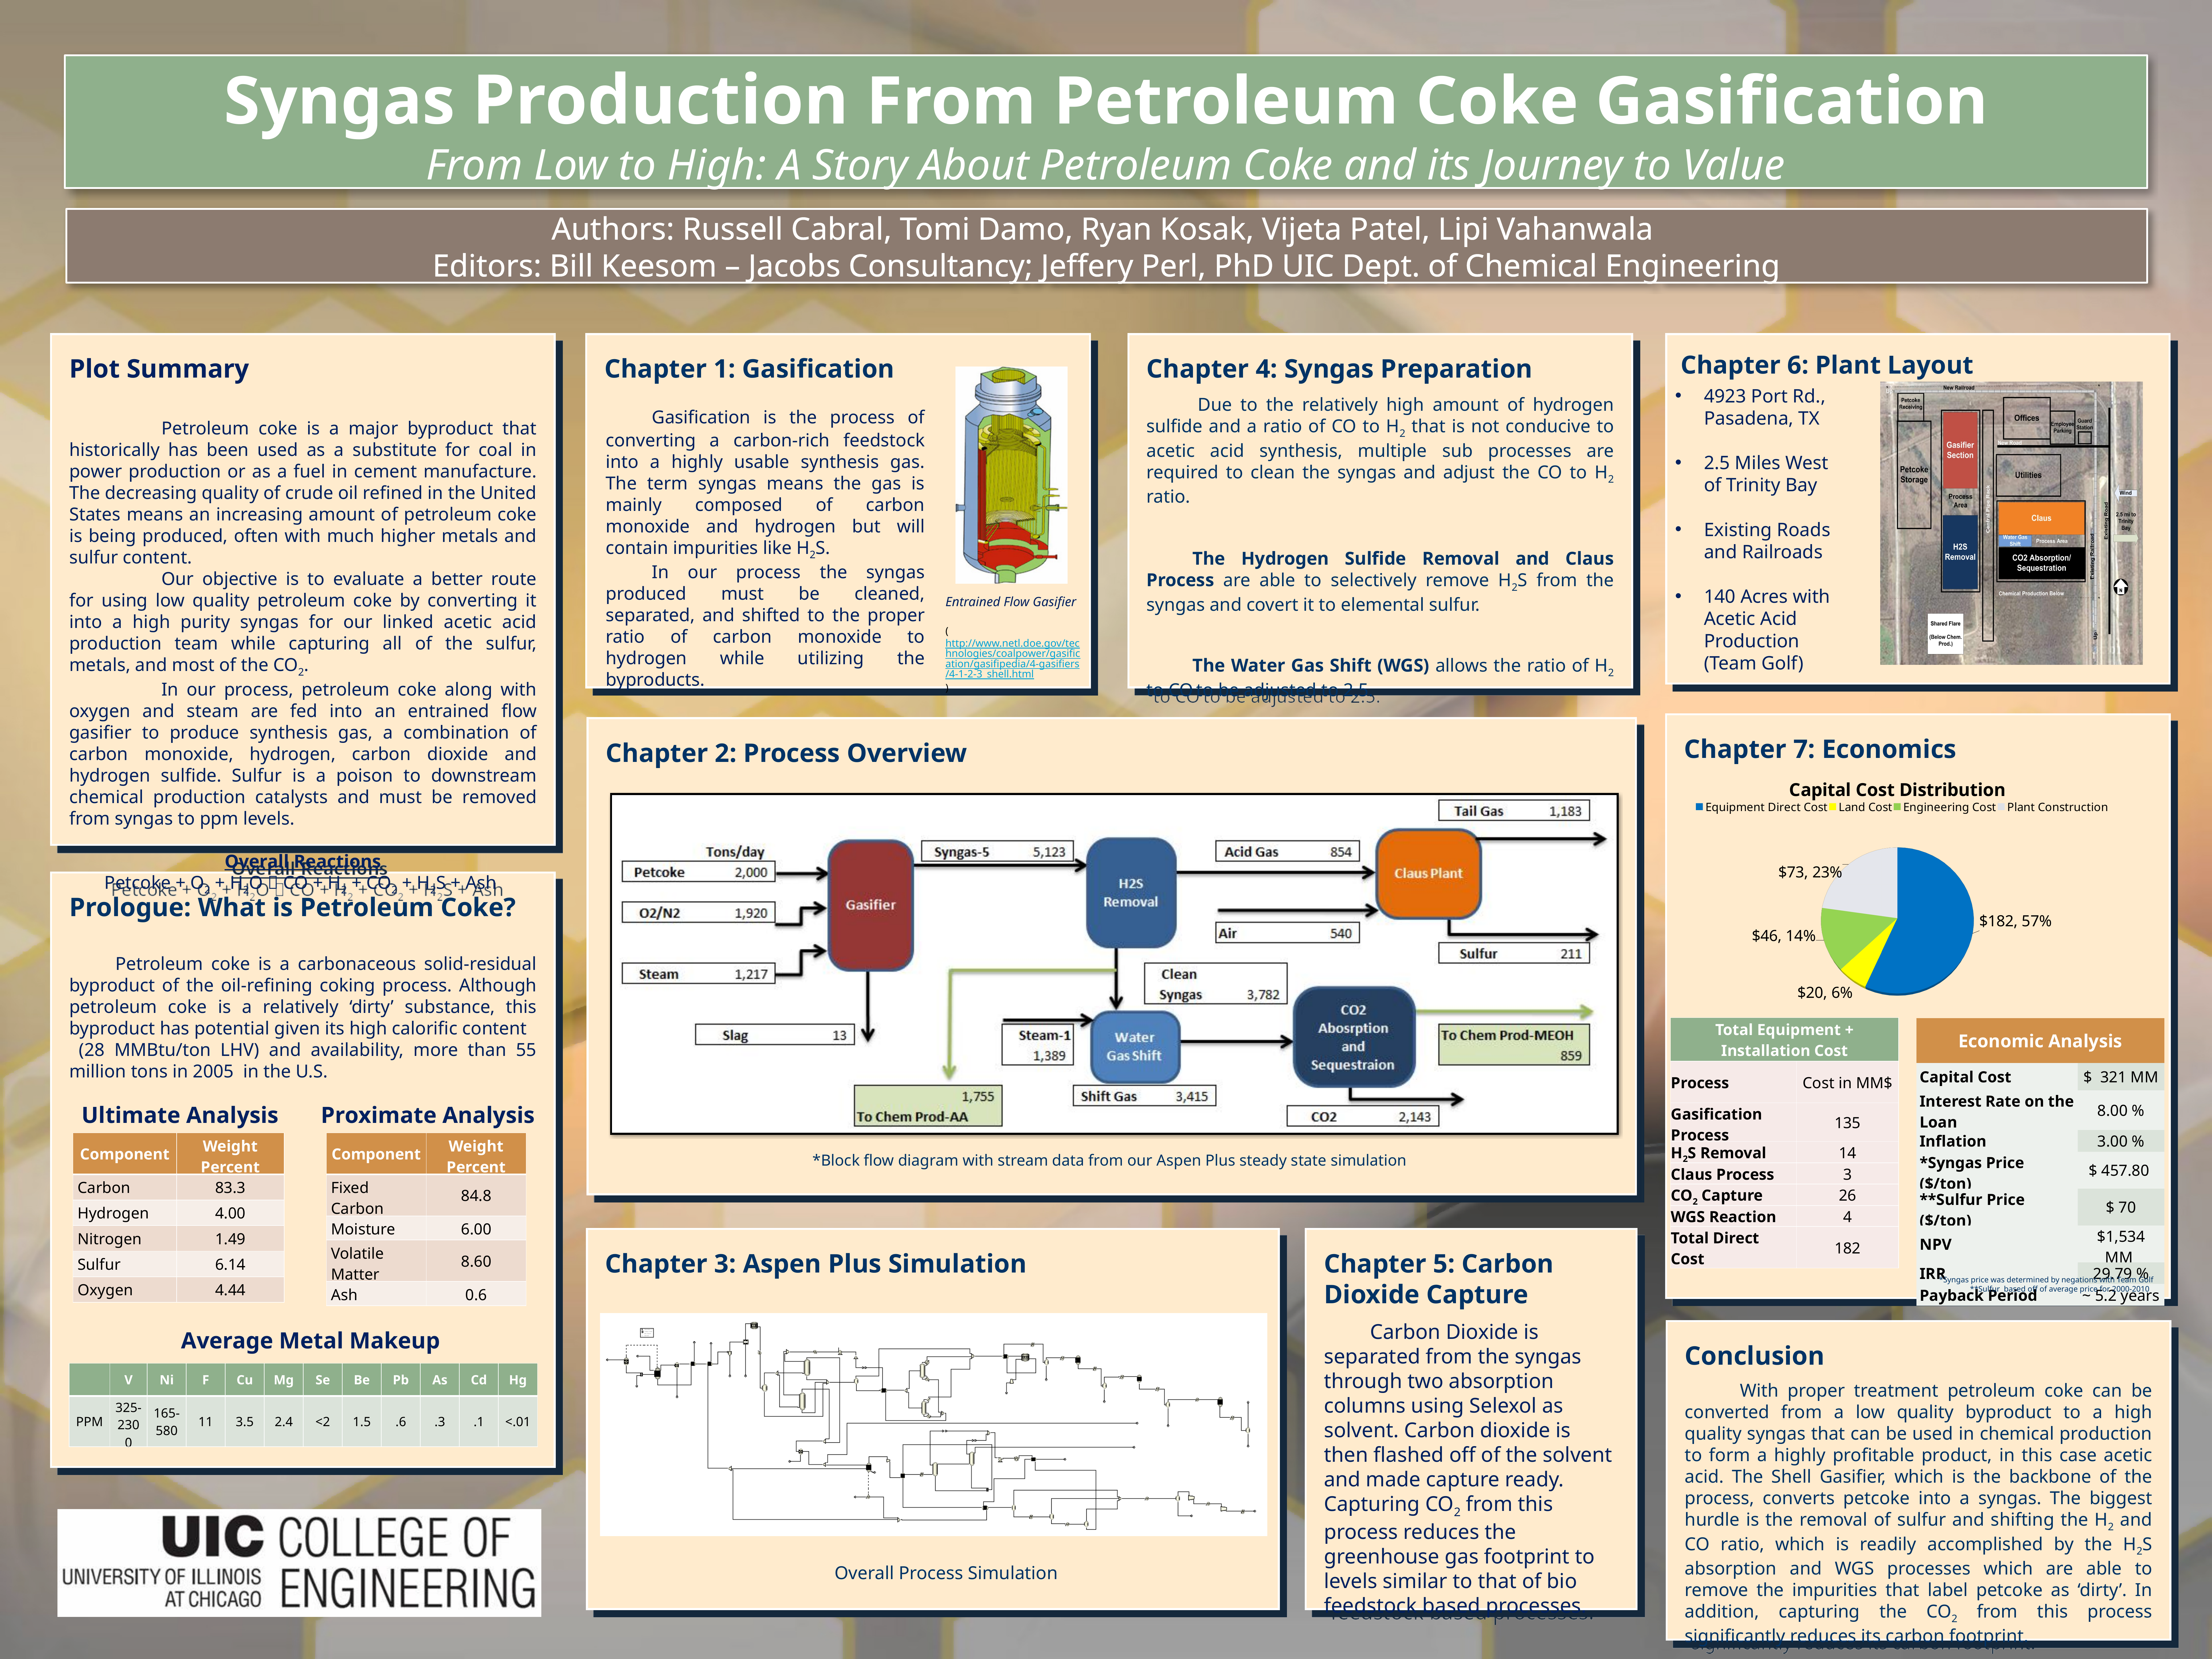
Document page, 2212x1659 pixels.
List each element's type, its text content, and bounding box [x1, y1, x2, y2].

table_cell Carbon [73, 1175, 176, 1200]
table_cell 165-580 [147, 1397, 186, 1446]
table_cell **Sulfur Price ($/ton) [1916, 1189, 2078, 1226]
table_cell 135 [1797, 1103, 1898, 1141]
text_box Chapter 4: Syngas Preparation Due to the relatively high amount of hydrogen sulfide and a ratio of CO to H2 that is not conducive to acetic acid synthesis, multiple sub processes are required to clean the syngas and adjust the CO to H2 ratio. The Hydrogen Sulfide Removal and Claus Process are able to selectively remove H2S from the syngas and covert it to elemental sulfur. The Water Gas Shift (WGS) allows the ratio of H2 to CO to be adjusted to 2.5. [1128, 334, 1632, 688]
table_cell 6.14 [177, 1251, 284, 1277]
table_cell 26 [1797, 1184, 1898, 1205]
table_cell $ 321 MM [2078, 1063, 2164, 1090]
table_cell Claus Process [1671, 1163, 1796, 1184]
table_header Cd [460, 1363, 498, 1395]
table_header F [186, 1363, 225, 1395]
text_box Authors: Russell Cabral, Tomi Damo, Ryan Kosak, Vijeta Patel, Lipi Vahanwala Editors: Bill Keesom – Jacobs Consultancy; Jeffery Perl, PhD UIC Dept. of Chemical Engineering [65, 208, 2148, 284]
text_box Chapter 2: Process Overview [587, 718, 1636, 1194]
table_cell 11 [186, 1397, 225, 1446]
table_header Se [304, 1363, 342, 1395]
table_header V [110, 1363, 147, 1395]
text_box Conclusion With proper treatment petroleum coke can be converted from a low quality byproduct to a high quality syngas that can be used in chemical production to form a highly profitable product, in this case acetic acid. The Shell Gasifier, which is the backbone of the process, converts petcoke into a syngas. The biggest hurdle is the removal of sulfur and shifting the H2 and CO ratio, which is readily accomplished by the H2S absorption and WGS processes which are able to remove the impurities that label petcoke as ‘dirty’. In addition, capturing the CO2 from this process significantly reduces its carbon footprint. [1666, 1321, 2171, 1640]
table_cell 3.00 % [2078, 1130, 2164, 1152]
table_cell 182 [1797, 1227, 1898, 1268]
table_cell Moisture [327, 1216, 426, 1240]
table_cell .6 [382, 1397, 420, 1446]
table_header Component [327, 1133, 426, 1174]
table_cell 1.49 [177, 1226, 284, 1251]
table_cell Sulfur [73, 1251, 176, 1277]
table_cell 3.5 [226, 1397, 264, 1446]
table_cell 2.4 [265, 1397, 303, 1446]
table_cell $1,534 MM [2078, 1226, 2164, 1262]
table_cell 325-2300 [110, 1397, 147, 1446]
table_cell Total Direct Cost [1671, 1227, 1796, 1268]
table_cell 0.6 [426, 1282, 526, 1305]
text_box Proximate Analysis [316, 1098, 540, 1130]
table_cell Volatile Matter [327, 1240, 426, 1281]
table_cell NPV [1916, 1226, 2078, 1262]
table_cell Hydrogen [73, 1200, 176, 1225]
table_cell 6.00 [426, 1216, 526, 1240]
table_cell Oxygen [73, 1277, 176, 1302]
table_header Component [73, 1133, 176, 1174]
table_cell Gasification Process [1671, 1103, 1796, 1141]
table_cell 14 [1797, 1142, 1898, 1163]
table_cell PPM [69, 1397, 110, 1446]
table_cell 29.79 % [2078, 1262, 2164, 1284]
table_cell ~ 5.2 years [2078, 1284, 2164, 1306]
table_cell 4.44 [177, 1277, 284, 1302]
table_header As [421, 1363, 459, 1395]
table_cell 84.8 [426, 1175, 526, 1216]
text_box Chapter 5: Carbon Dioxide Capture Carbon Dioxide is separated from the syngas through two absorption columns using Selexol as solvent. Carbon dioxide is then flashed off of the solvent and made capture ready. Capturing CO2 from this process reduces the greenhouse gas footprint to levels similar to that of bio feedstock based processes. [1306, 1229, 1637, 1609]
table_cell <.01 [499, 1397, 537, 1446]
table_header Mg [0, 0, 2212, 1659]
table_cell Capital Cost [1916, 1063, 2078, 1090]
text_box Overall Process Simulation [733, 1559, 1164, 1585]
text_box Syngas Production From Petroleum Coke Gasification From Low to High: A Story About Petroleum Coke and its Journey to Value [64, 54, 2148, 189]
table_cell IRR [1916, 1262, 2078, 1273]
table_cell Fixed Carbon [327, 1175, 426, 1216]
table_header Weight Percent [177, 1133, 284, 1174]
table_cell Payback Period [1916, 1296, 2078, 1306]
text_box *Syngas price was determined by negations with Team Golf **Sulfur based off of average price for 2000-2010 [1678, 1273, 2158, 1296]
table_cell WGS Reaction [1671, 1206, 1796, 1226]
table_header Weight Percent [426, 1133, 526, 1174]
picture [612, 795, 1617, 1133]
table_cell $ 70 [2078, 1189, 2164, 1226]
text_box 4923 Port Rd., Pasadena, TX 2.5 Miles West of Trinity Bay Existing Roads and Railroads 140 Acres with Acetic Acid Production (Team Golf) [1670, 382, 1855, 676]
table_cell <2 [304, 1397, 342, 1446]
table_cell 4 [1797, 1206, 1898, 1226]
text_box Ultimate Analysis [77, 1098, 284, 1130]
table_header Cu [226, 1363, 264, 1395]
table_cell 4.00 [177, 1200, 284, 1225]
table_cell 83.3 [177, 1175, 284, 1200]
table_header [69, 1363, 110, 1395]
text_box *Block flow diagram with stream data from our Aspen Plus steady state simulation [626, 1148, 1594, 1171]
text_box Chapter 1: Gasification [586, 334, 1090, 688]
text_box Gasification is the process of converting a carbon-rich feedstock into a highly usable synthesis gas. The term syngas means the gas is mainly composed of carbon monoxide and hydrogen but will contain impurities like H2S. In our process the syngas produced must be cleaned, separated, and shifted to the proper ratio of carbon monoxide to hydrogen while utilizing the byproducts. [601, 395, 929, 692]
table_header Hg [499, 1363, 537, 1395]
table_cell Inflation [1916, 1130, 2078, 1152]
table_cell .3 [421, 1397, 459, 1446]
table_cell 8.00 % [2078, 1090, 2164, 1130]
text_box Average Metal Makeup [177, 1324, 445, 1355]
text_box Chapter 7: Economics [1666, 714, 2170, 1298]
table_cell Ash [327, 1282, 426, 1305]
text_box Chapter 6: Plant Layout [1666, 334, 2170, 684]
table_cell 3 [1797, 1163, 1898, 1184]
table_header Total Equipment + Installation Cost [1671, 1018, 1898, 1061]
table_cell Cost in MM$ [1797, 1061, 1898, 1103]
table_cell Nitrogen [73, 1226, 176, 1251]
picture [600, 1313, 1268, 1536]
table_cell CO2 Capture [1671, 1184, 1796, 1205]
table_cell Process [1671, 1061, 1796, 1103]
table_cell H2S Removal [1671, 1142, 1796, 1163]
picture [1880, 382, 2143, 665]
chart [1671, 764, 2133, 1014]
table_cell 1.5 [343, 1397, 381, 1446]
table_cell .1 [460, 1397, 498, 1446]
picture [57, 1509, 542, 1617]
table_cell 8.60 [426, 1240, 526, 1281]
text_box Chapter 3: Aspen Plus Simulation [587, 1229, 1279, 1609]
table_header Be [343, 1363, 381, 1395]
picture [955, 367, 1068, 584]
text_box Entrained Flow Gasifier (http://www.netl.doe.gov/technologies/coalpower/gasification/gasifipedia/4-gasifiers/4-1-2-3_shell.html) [941, 591, 1087, 665]
table_cell $ 457.80 [2078, 1152, 2164, 1189]
text_box Prologue: What is Petroleum Coke? Petroleum coke is a carbonaceous solid-residual byproduct of the oil-refining coking process. Although petroleum coke is a relatively ‘dirty’ substance, this byproduct has potential given its high calorific content (28 MMBtu/ton LHV) and availability, more than 55 million tons in 2005 in the U.S. [51, 873, 555, 1467]
table_cell Interest Rate on the Loan [1916, 1090, 2078, 1130]
table_header Economic Analysis [1916, 1018, 2164, 1063]
table_header Ni [147, 1363, 186, 1395]
table_cell *Syngas Price ($/ton) [1916, 1152, 2078, 1189]
text_box Plot Summary Petroleum coke is a major byproduct that historically has been used as a substitute for coal in power production or as a fuel in cement manufacture. The decreasing quality of crude oil refined in the United States means an increasing amount of petroleum coke is being produced, often with much higher metals and sulfur content. Our objective is to evaluate a better route for using low quality petroleum coke by converting it into a high purity syngas for our linked acetic acid production team while capturing all of the sulfur, metals, and most of the CO2. In our process, petroleum coke along with oxygen and steam are fed into an entrained flow gasifier to produce synthesis gas, a combination of carbon monoxide, hydrogen, carbon dioxide and hydrogen sulfide. Sulfur is a poison to downstream chemical production catalysts and must be removed from syngas to ppm levels. Overall Reactions Petcoke + O2 + H2O  CO + H2 + CO2 + H2S + Ash [51, 334, 555, 845]
table_header Pb [382, 1363, 420, 1395]
